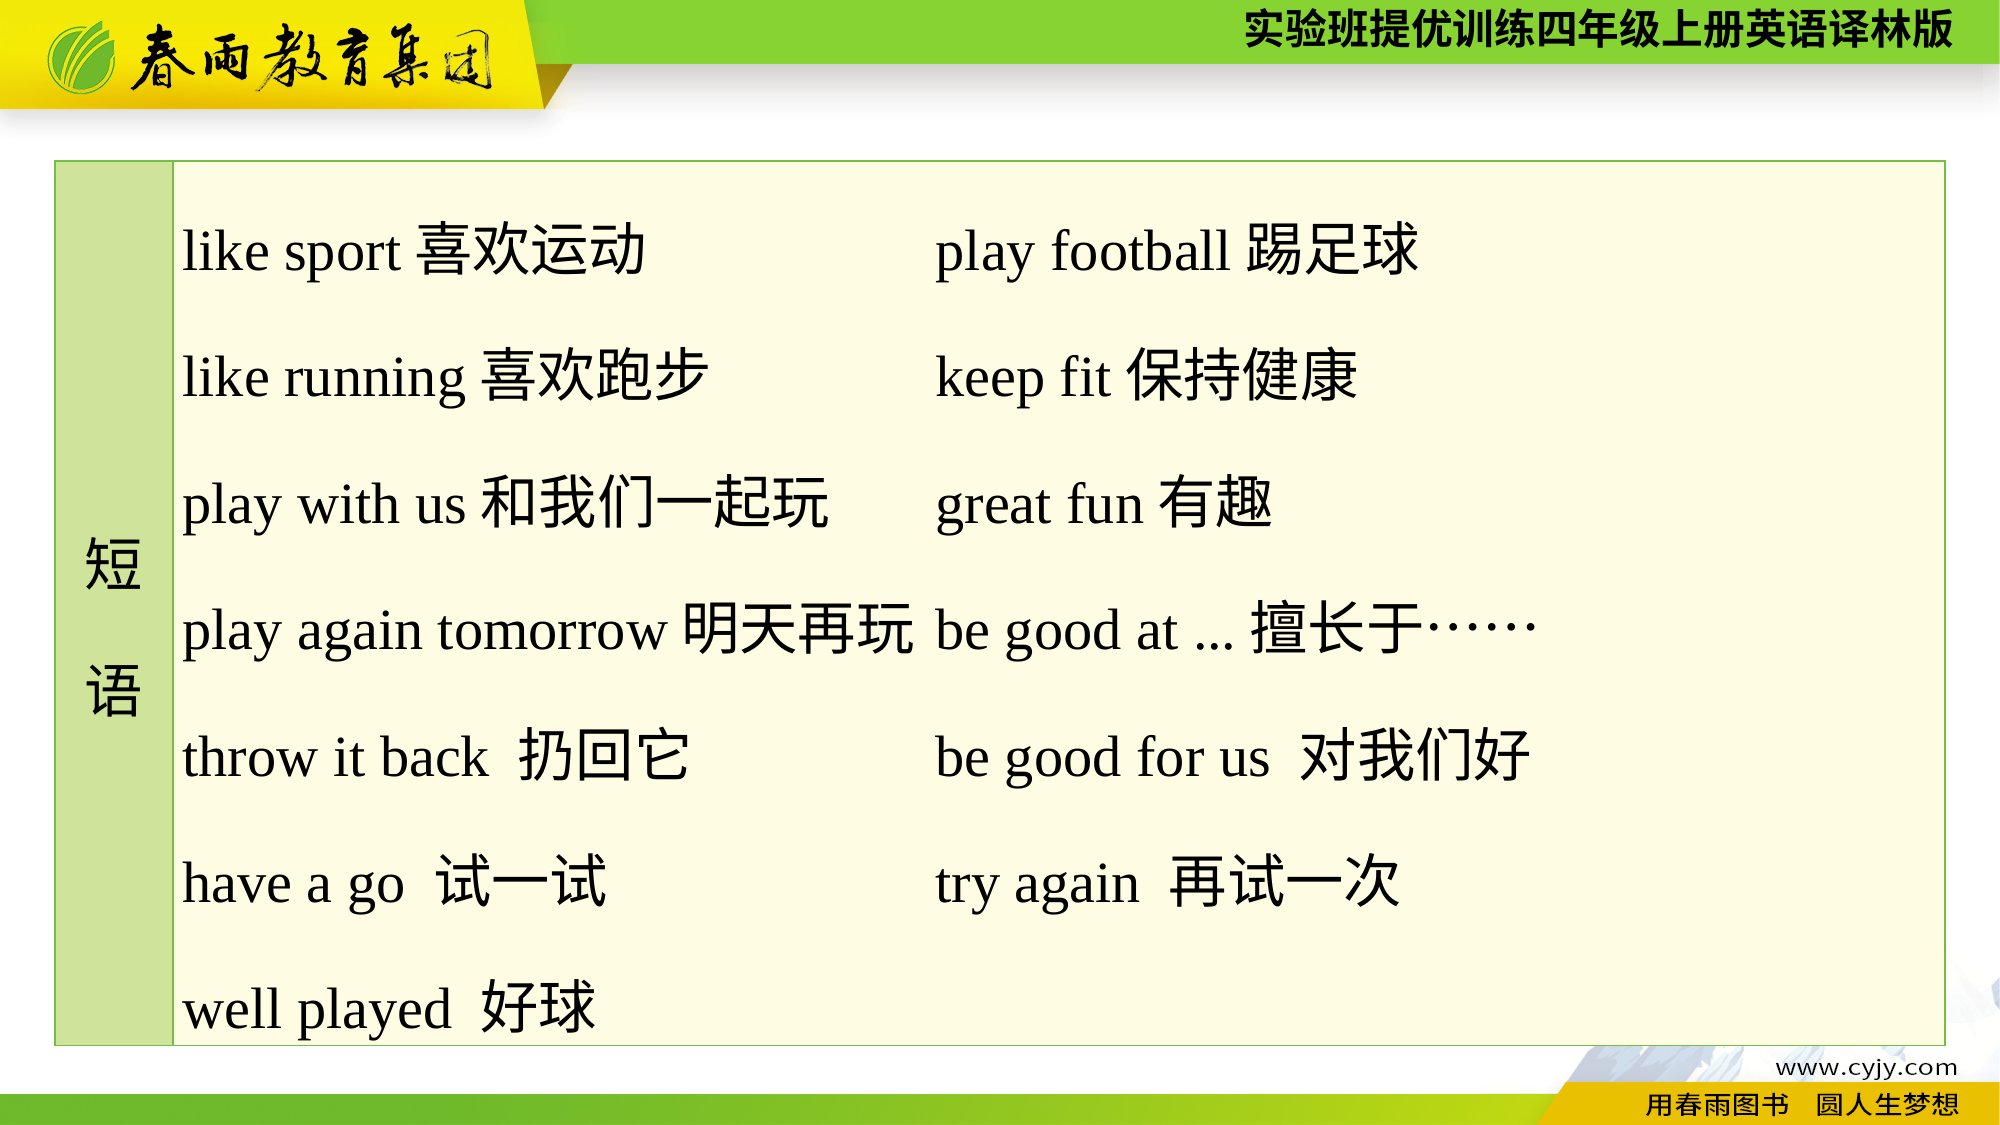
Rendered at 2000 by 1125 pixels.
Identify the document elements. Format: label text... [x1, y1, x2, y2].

picture [0, 0, 2000, 1125]
table_header like sport喜欢运动 play football踢足球 like running喜欢跑步 keep fit保持健康 play with us和我们一起玩 great fun有趣 play again tomorrow明天再玩 be good at ...擅长于…… throw it back 扔回它 be good for us 对我们好 have a go 试一试 try again 再试一次 well played 好球 [174, 162, 1944, 1045]
table_header 短 语 [56, 162, 172, 1045]
